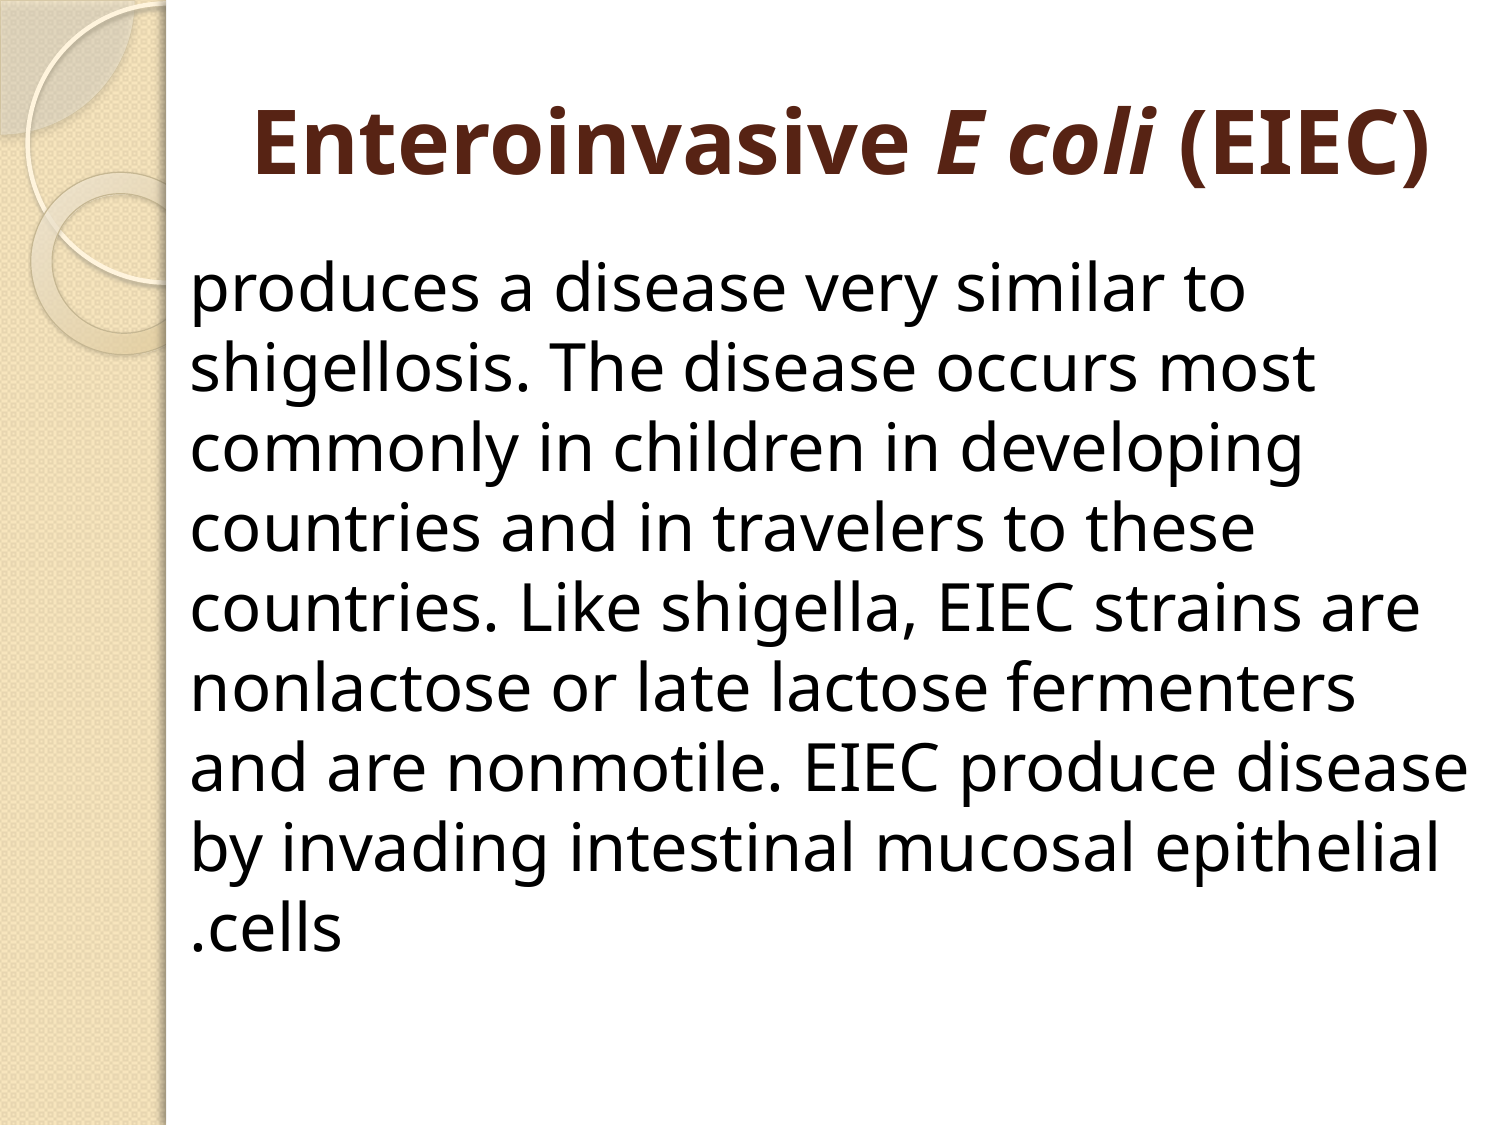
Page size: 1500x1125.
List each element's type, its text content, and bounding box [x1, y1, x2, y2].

list produces a disease very similar to shigellosis. The disease occurs most commonly in children in developing countries and in travelers to these countries. Like shigella, EIEC strains are nonlactose or late lactose fermenters and are nonmotile. EIEC produce disease by invading intestinal mucosal epithelial cells. [174, 237, 1500, 1025]
title Enteroinvasive E coli (EIEC) [235, 45, 1466, 233]
